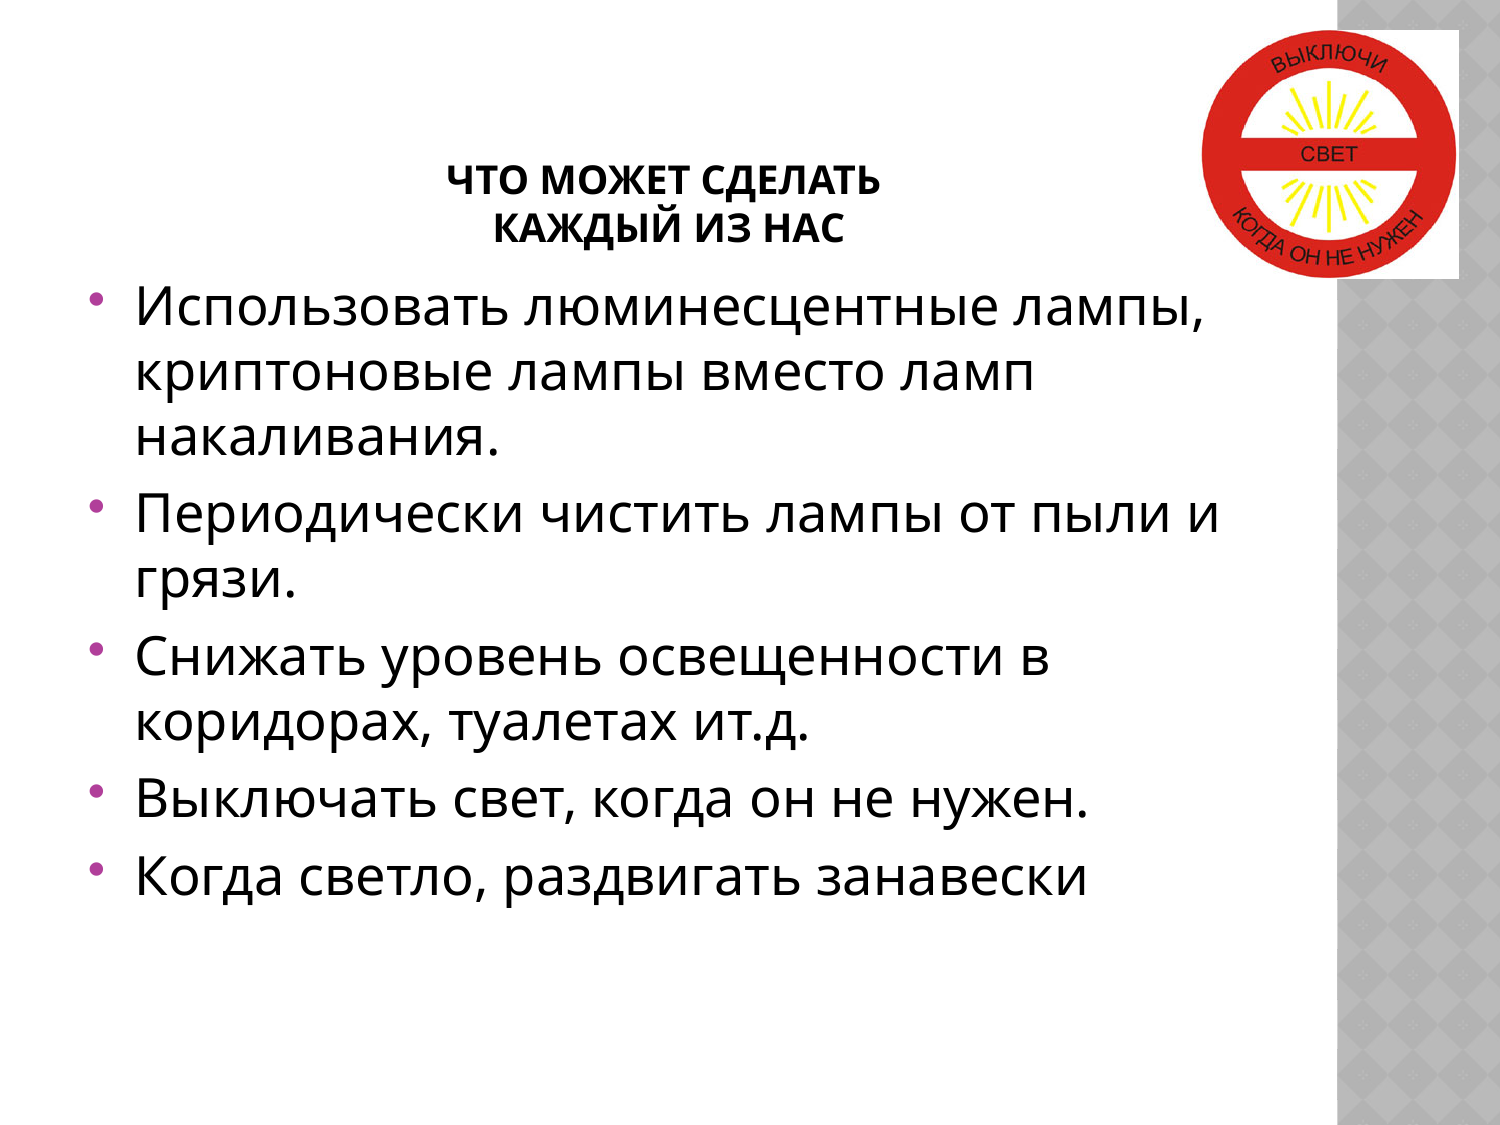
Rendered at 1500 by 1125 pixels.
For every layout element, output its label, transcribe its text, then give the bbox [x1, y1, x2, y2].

list Использовать люминесцентные лампы, криптоновые лампы вместо ламп накаливания. Периодически чистить лампы от пыли и грязи. Снижать уровень освещенности в коридорах, туалетах ит.д. Выключать свет, когда он не нужен. Когда светло, раздвигать занавески [75, 264, 1263, 1059]
title Что может сделать каждый из нас [75, 52, 1193, 264]
picture [1198, 30, 1460, 280]
table_cell 3 [1337, 0, 1500, 1125]
